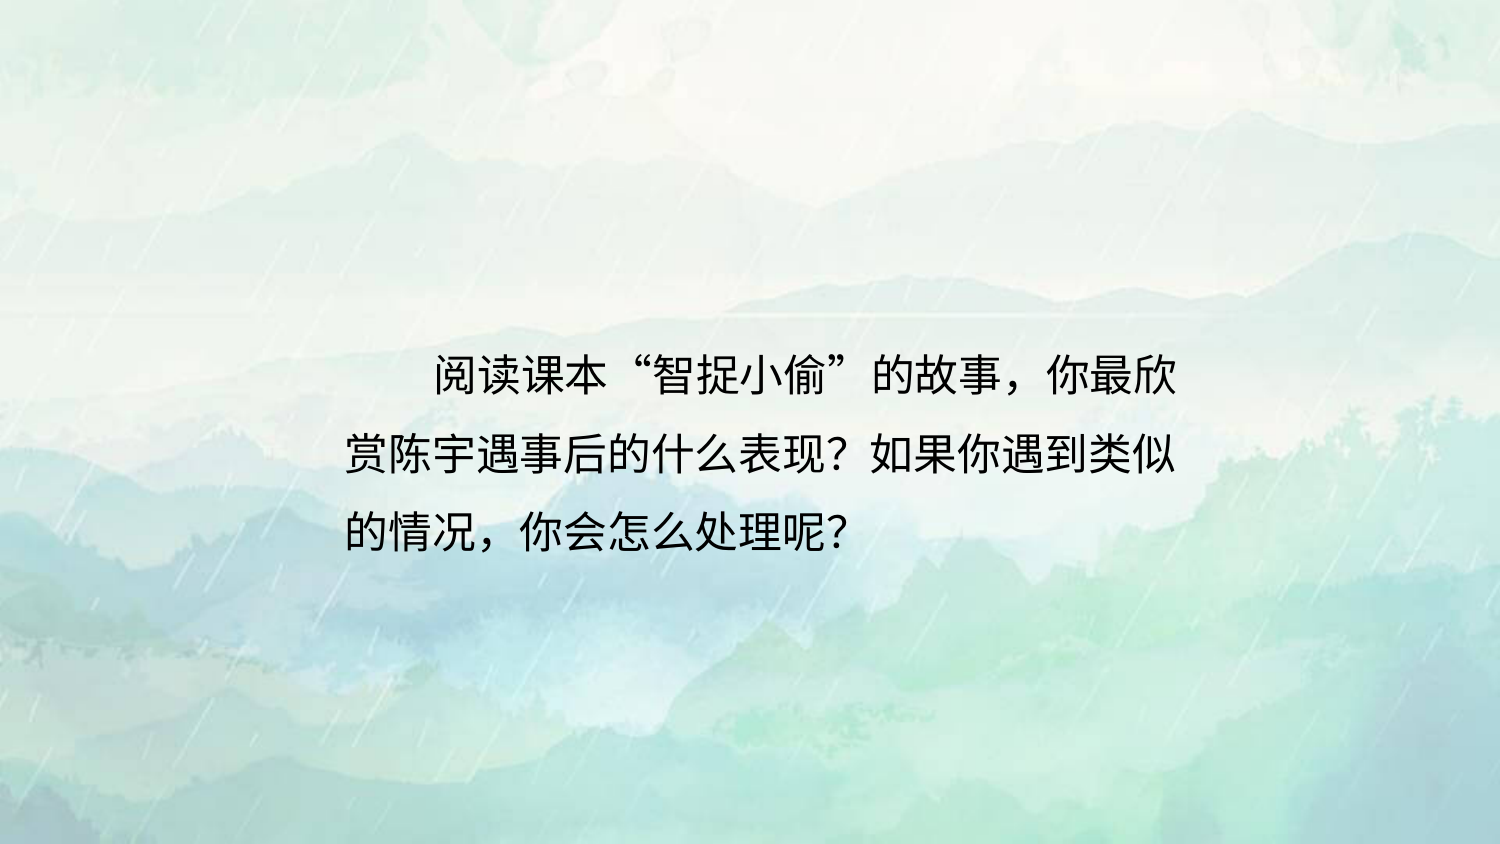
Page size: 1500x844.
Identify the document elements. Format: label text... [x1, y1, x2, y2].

list 阅读课本“智捉小偷”的故事，你最欣赏陈宇遇事后的什么表现？如果你遇到类似的情况，你会怎么处理呢？ [333, 315, 1190, 564]
picture [0, 0, 1500, 844]
